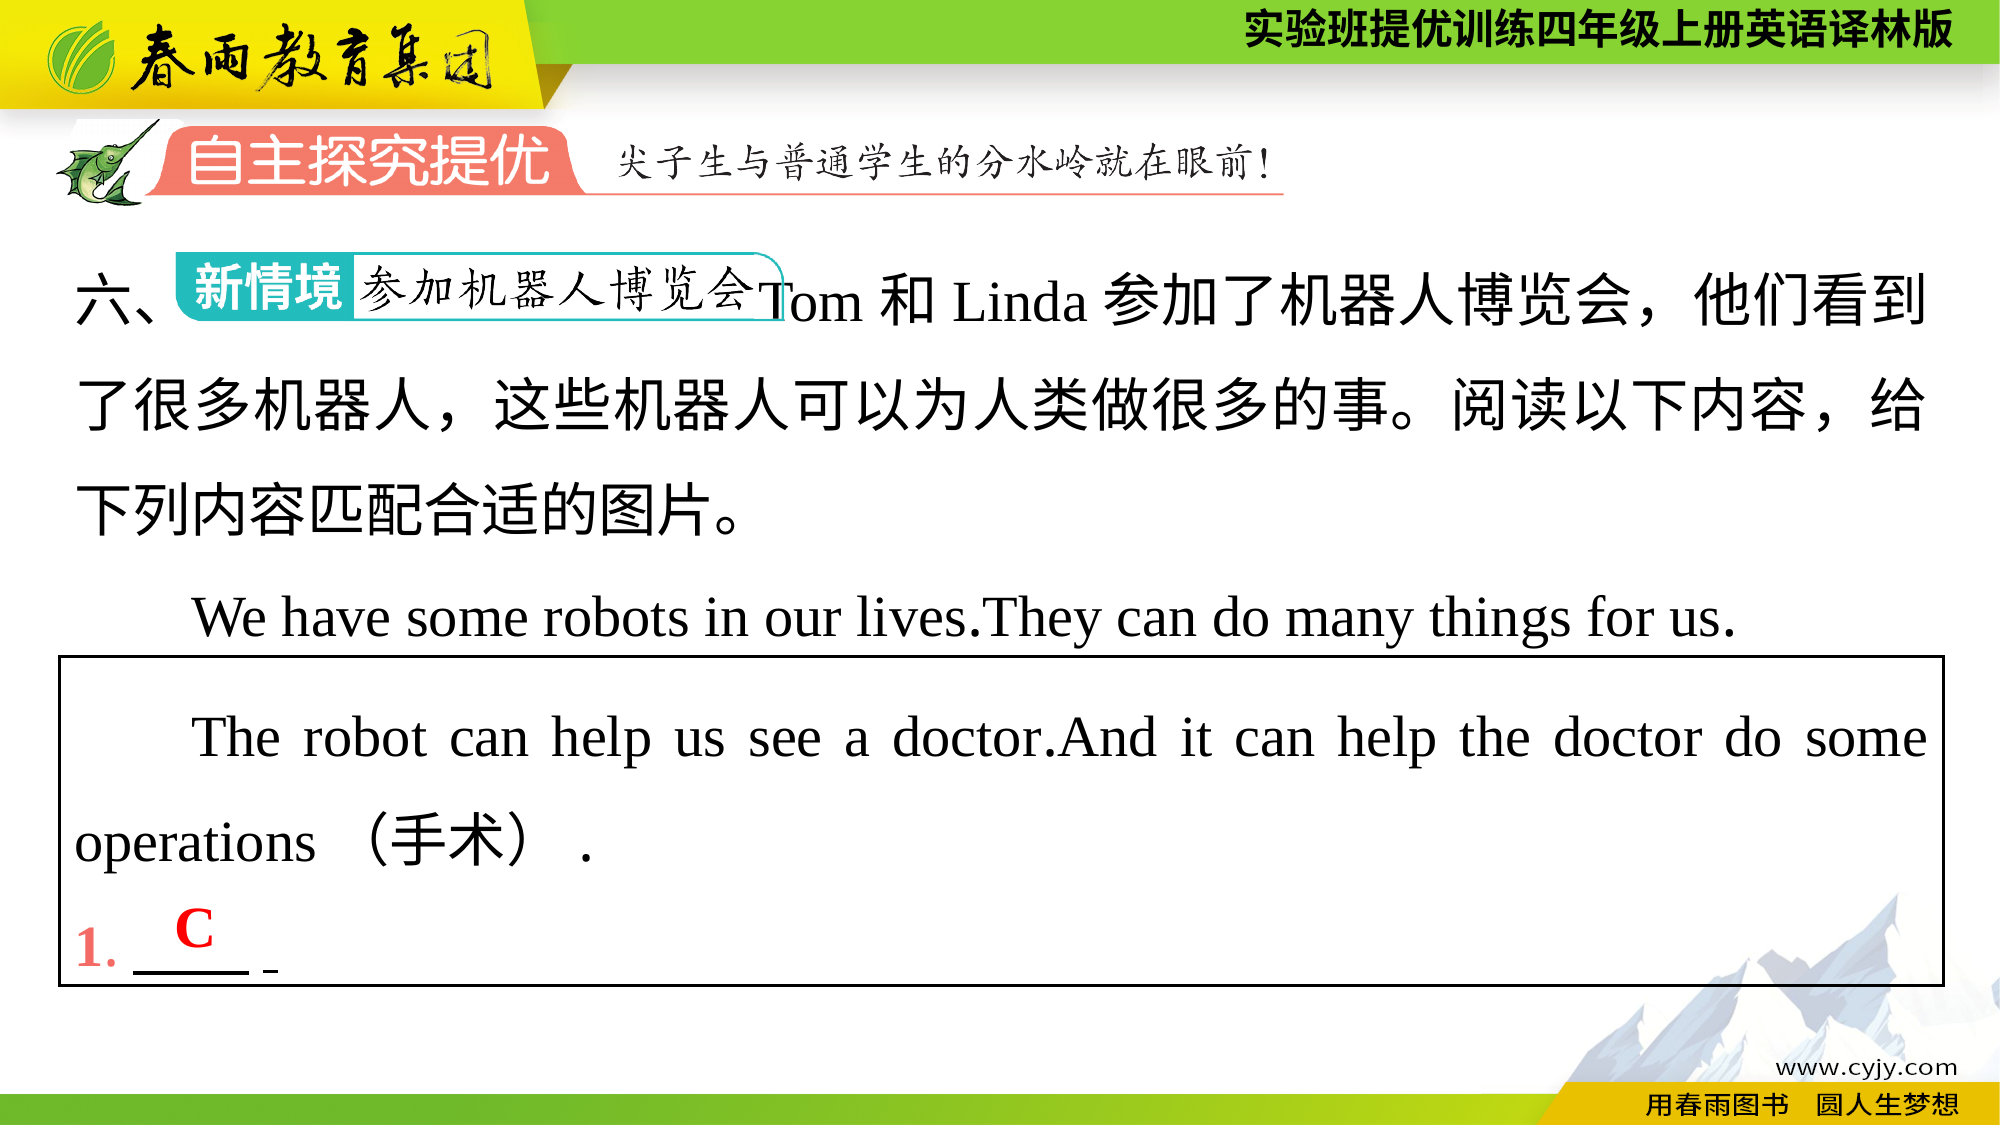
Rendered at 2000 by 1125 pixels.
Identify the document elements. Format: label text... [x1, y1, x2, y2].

list 六、 Tom和Linda参加了机器人博览会，他们看到了很多机器人，这些机器人可以为人类做很多的事。阅读以下内容，给下列内容匹配合适的图片。 We have some robots in our lives.They can do many things for us. [59, 221, 1944, 656]
picture [0, 0, 2000, 1125]
text_box C [160, 881, 232, 967]
text_box The robot can help us see a doctor.And it can help the doctor do some operations（手术）. 1. . [59, 656, 1944, 986]
